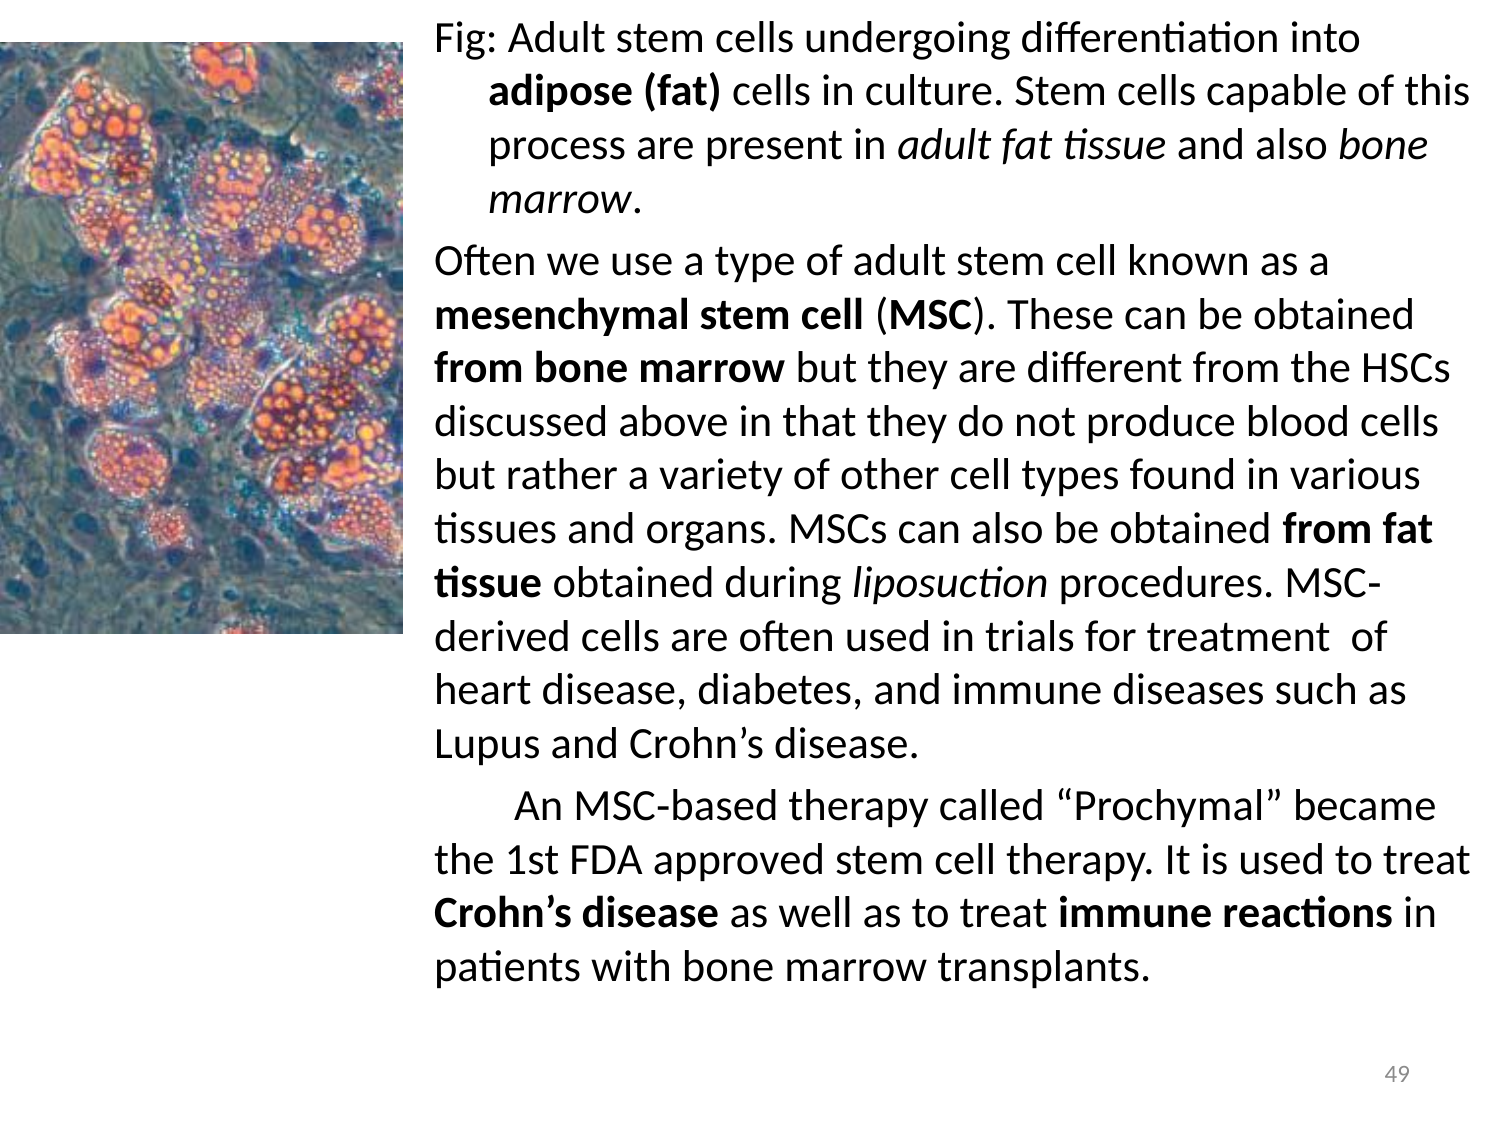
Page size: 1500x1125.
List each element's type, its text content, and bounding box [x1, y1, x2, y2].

picture [0, 41, 403, 634]
list Fig: Adult stem cells undergoing differentiation into adipose (fat) cells in culture. Stem cells capable of this process are present in adult fat tissue and also bone marrow. Often we use a type of adult stem cell known as a mesenchymal stem cell (MSC). These can be obtained from bone marrow but they are different from the HSCs discussed above in that they do not produce blood cells but rather a variety of other cell types found in various tissues and organs. MSCs can also be obtained from fat tissue obtained during liposuction procedures. MSC‐derived cells are often used in trials for treatment of heart disease, diabetes, and immune diseases such as Lupus and Crohn’s disease. An MSC‐based therapy called “Prochymal” became the 1st FDA approved stem cell therapy. It is used to treat Crohn’s disease as well as to treat immune reactions in patients with bone marrow transplants. [419, 0, 1500, 1005]
slide_number 49 [1074, 1042, 1425, 1103]
